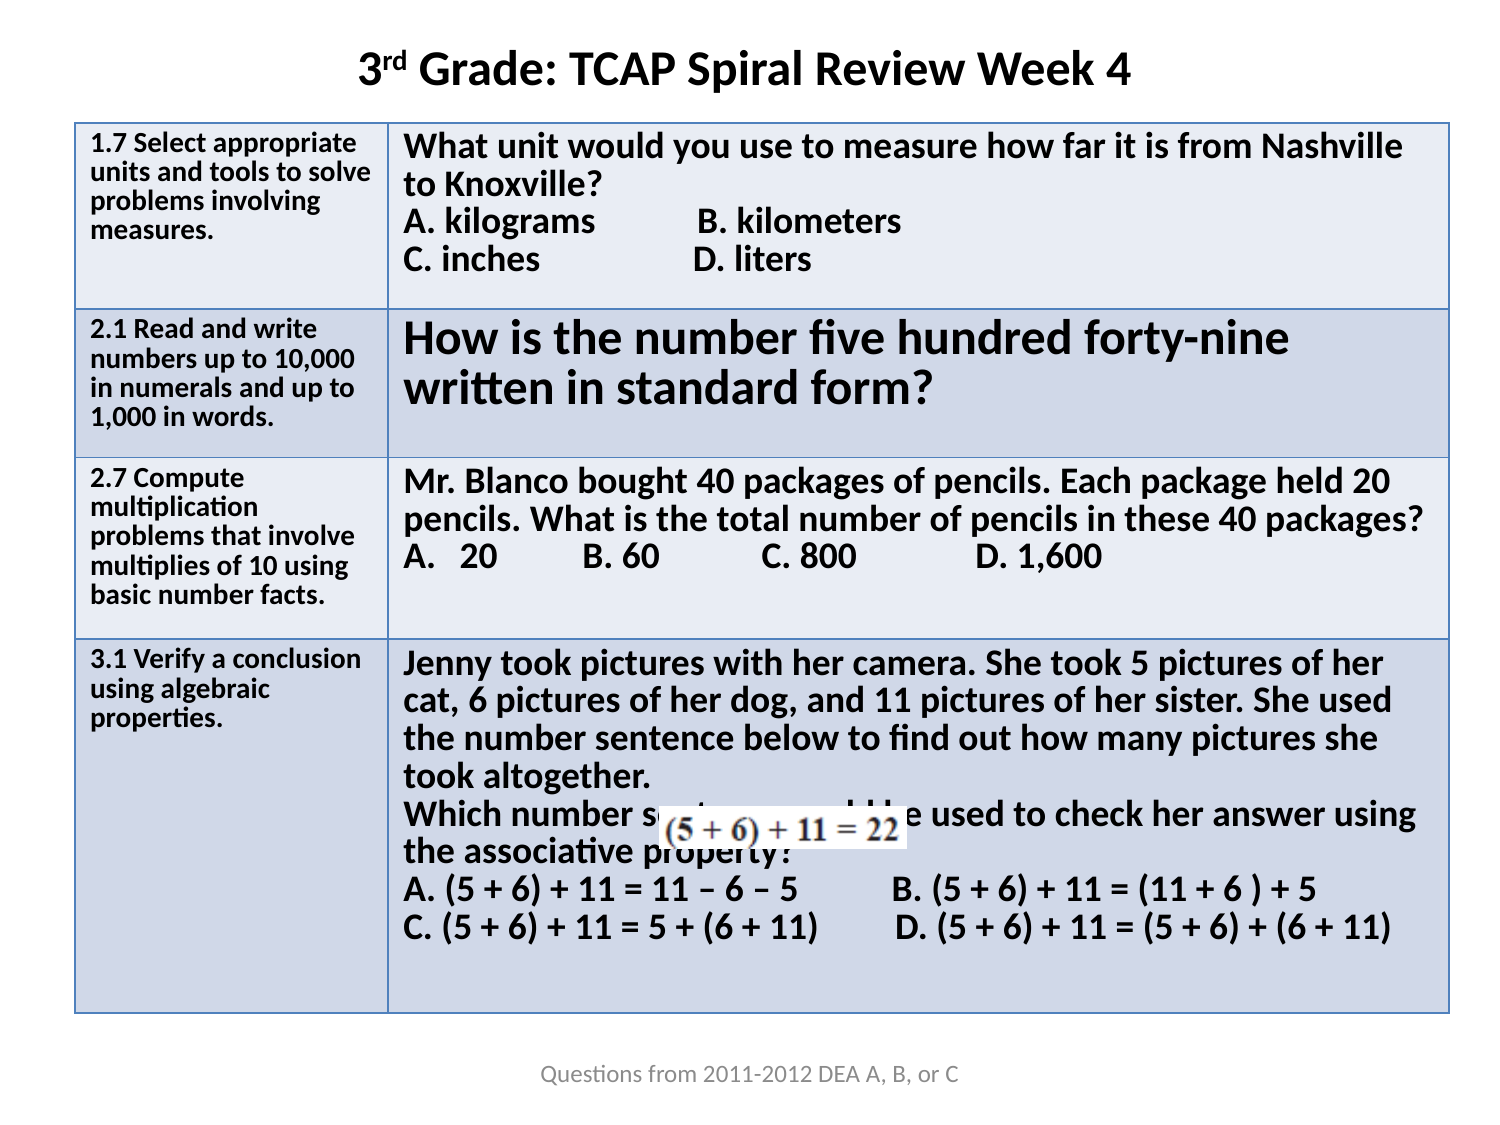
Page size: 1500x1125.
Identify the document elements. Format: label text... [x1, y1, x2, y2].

table_cell 2.7 Compute multiplication problems that involve multiplies of 10 using basic number facts. [76, 458, 387, 638]
table_cell 2.1 Read and write numbers up to 10,000 in numerals and up to 1,000 in words. [76, 310, 387, 457]
title 3rd Grade: TCAP Spiral Review Week 4 [74, 44, 1426, 86]
table_cell Jenny took pictures with her camera. She took 5 pictures of her cat, 6 pictures of her dog, and 11 pictures of her sister. She used the number sentence below to find out how many pictures she took altogether. Which number sentence could be used to check her answer using the associative property? A. (5 + 6) + 11 = 11 – 6 – 5 B. (5 + 6) + 11 = (11 + 6 ) + 5 C. (5 + 6) + 11 = 5 + (6 + 11) D. (5 + 6) + 11 = (5 + 6) + (6 + 11) [389, 640, 1448, 1012]
table_header What unit would you use to measure how far it is from Nashville to Knoxville? A. kilograms B. kilometers C. inches D. liters [389, 124, 1448, 308]
table_header 1.7 Select appropriate units and tools to solve problems involving measures. [76, 124, 387, 308]
table_cell Mr. Blanco bought 40 packages of pencils. Each package held 20 pencils. What is the total number of pencils in these 40 packages? 20 B. 60 C. 800 D. 1,600 [389, 458, 1448, 638]
table_cell How is the number five hundred forty-nine written in standard form? [389, 310, 1448, 457]
footer Questions from 2011-2012 DEA A, B, or C [512, 1042, 988, 1103]
table_cell 3.1 Verify a conclusion using algebraic properties. [76, 640, 387, 1012]
picture [658, 806, 907, 849]
